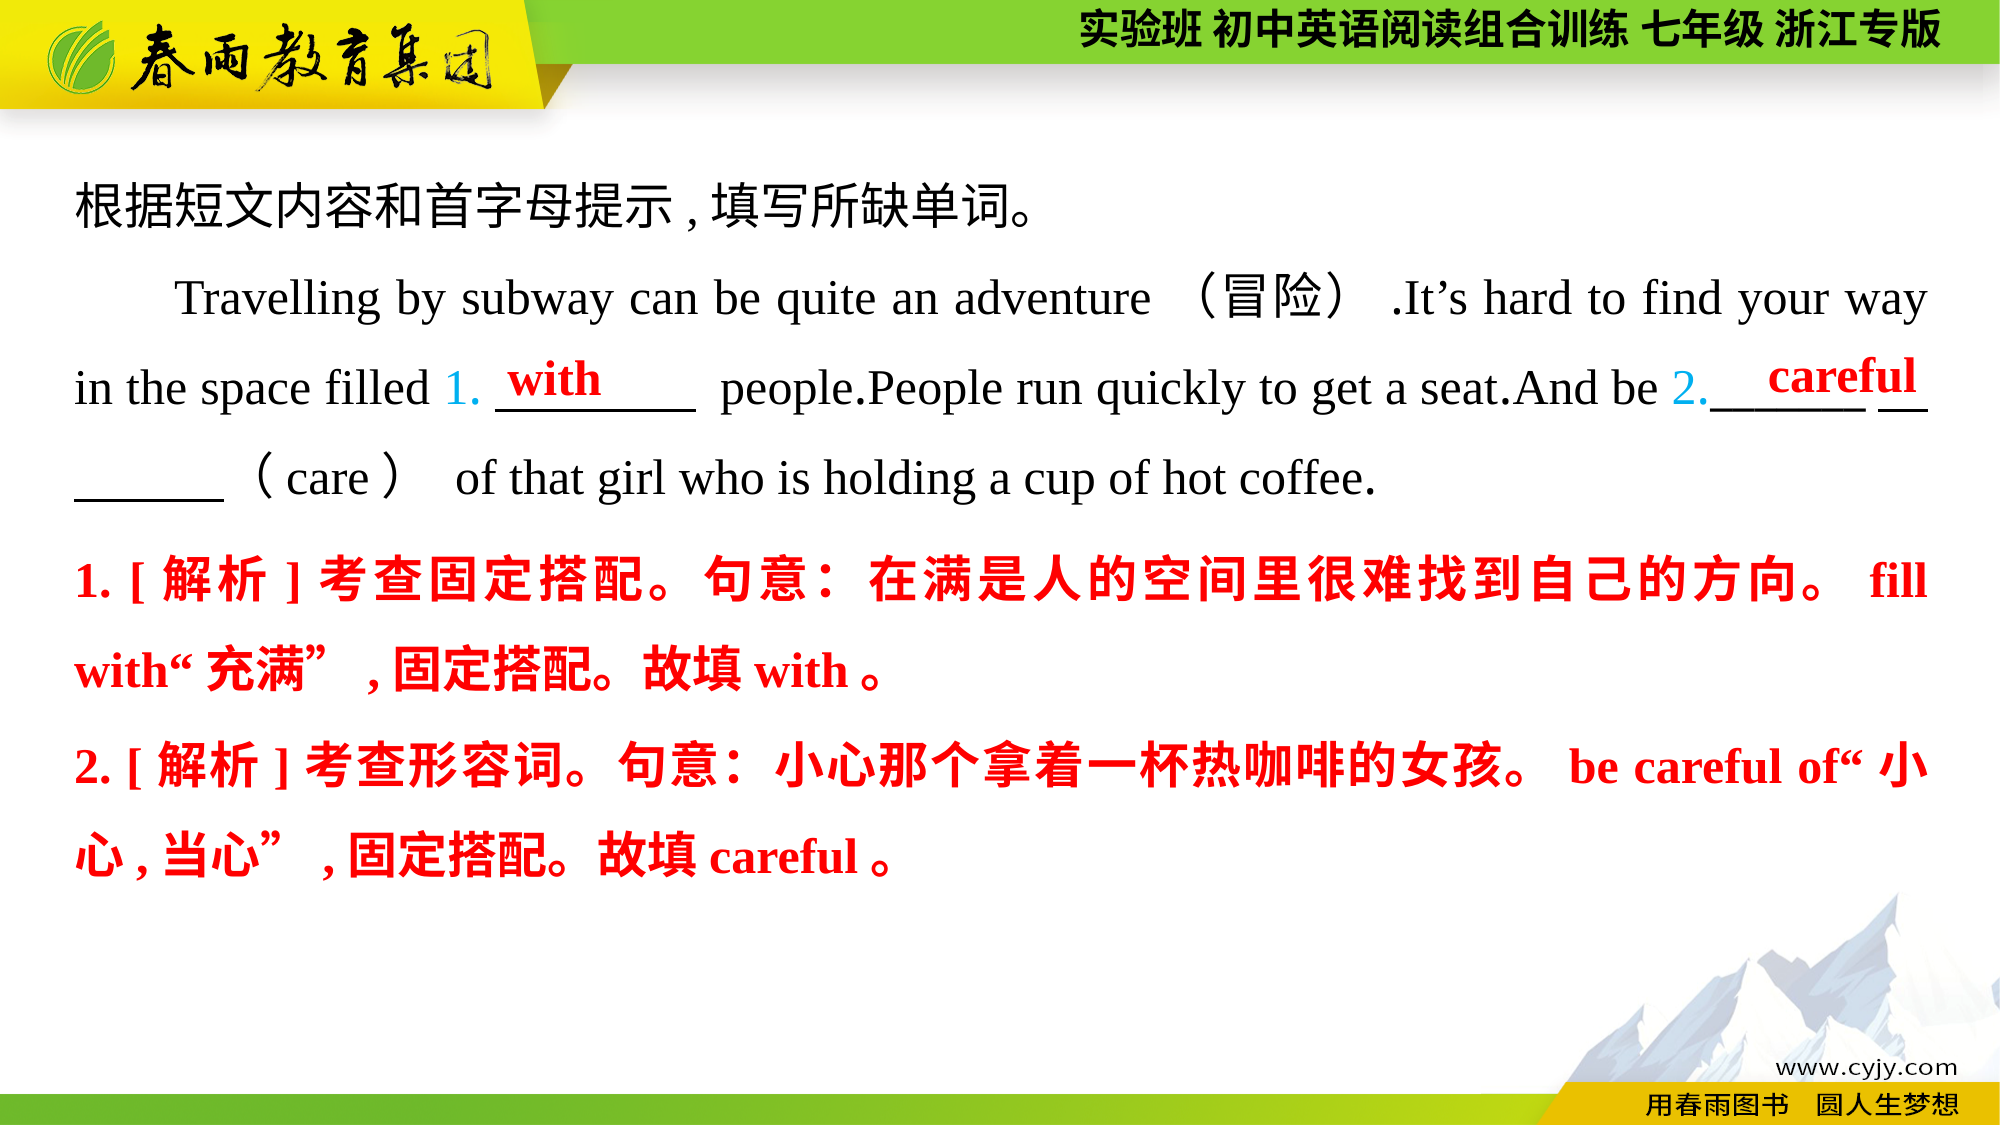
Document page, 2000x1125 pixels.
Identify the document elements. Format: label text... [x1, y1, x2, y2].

text_box 2. [解析]考查形容词。句意：小心那个拿着一杯热咖啡的女孩。be careful of“小心,当心”,固定搭配。故填careful。 [59, 695, 1944, 891]
text_box 1. [解析]考查固定搭配。句意：在满是人的空间里很难找到自己的方向。fill with“充满”,固定搭配。故填with。 [59, 510, 1944, 695]
list 根据短文内容和首字母提示,填写所缺单词。 Travelling by subway can be quite an adventure（冒险）.It’s hard to find your way in the space filled 1. people.People run quickly to get a seat.And be 2._______ （care） of that girl who is holding a cup of hot coffee. [59, 137, 1944, 505]
text_box with [492, 338, 617, 413]
text_box careful [1753, 335, 1933, 410]
picture [0, 0, 2000, 1125]
